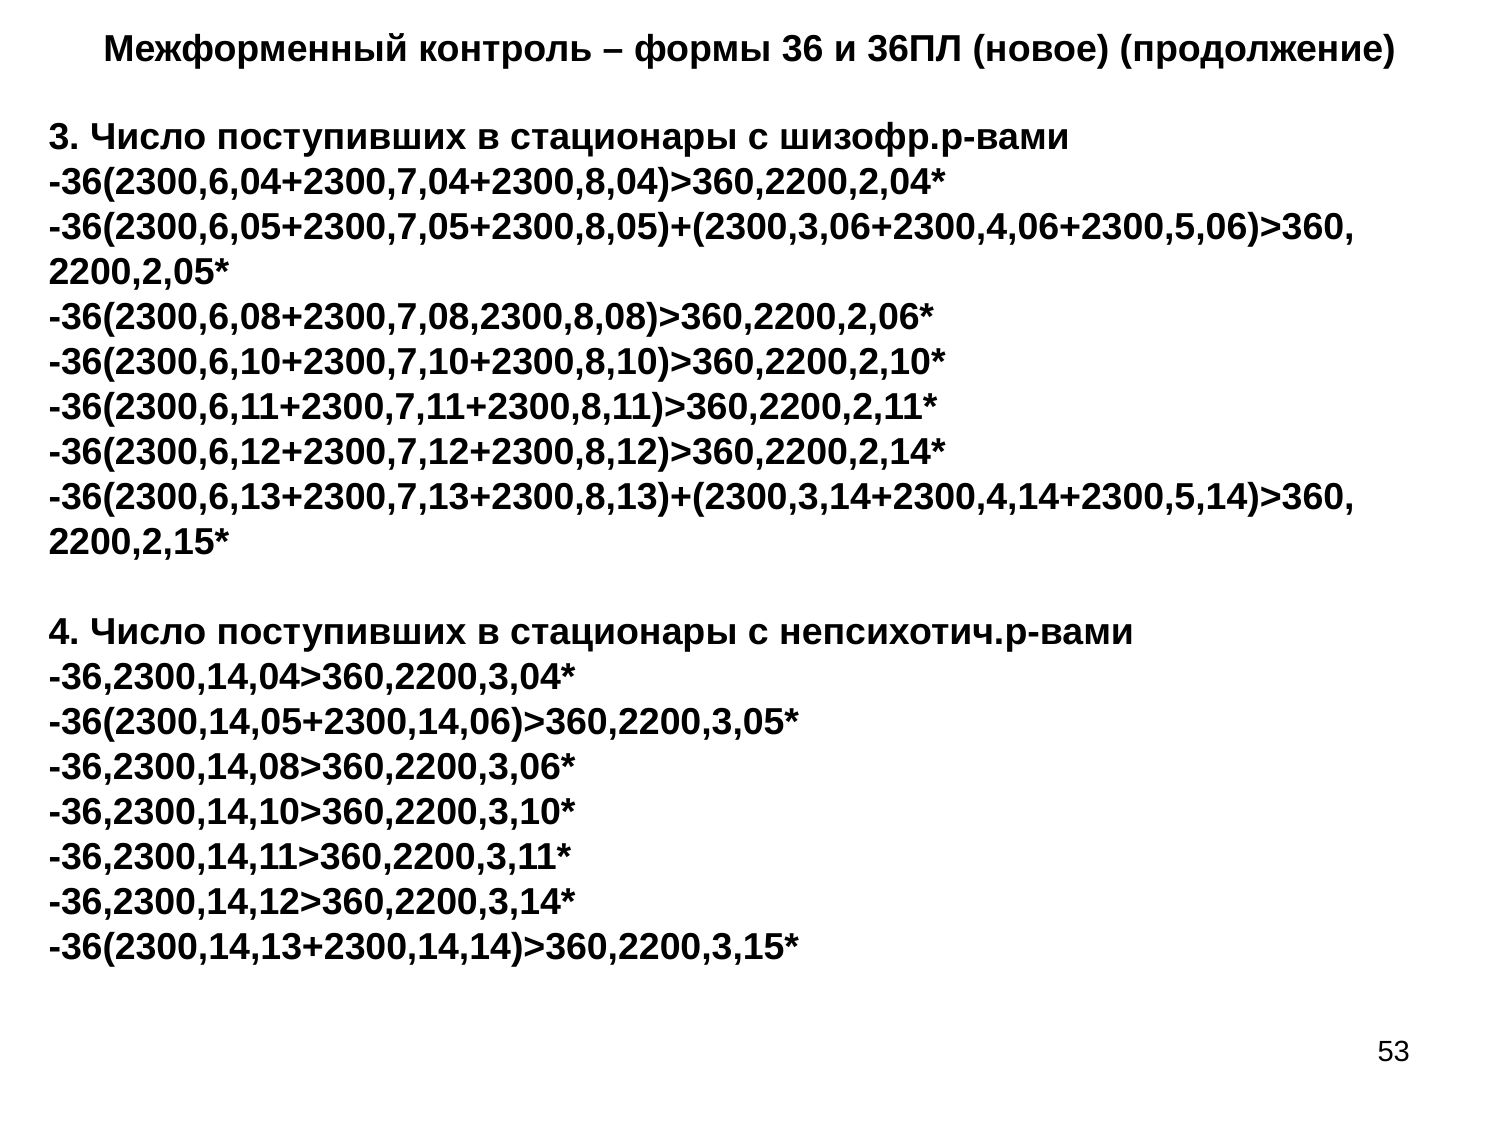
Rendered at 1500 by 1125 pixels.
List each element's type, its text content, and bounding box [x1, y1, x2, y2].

text_box 3. Число поступивших в стационары с шизофр.р-вами -36(2300,6,04+2300,7,04+2300,8,04)>360,2200,2,04* -36(2300,6,05+2300,7,05+2300,8,05)+(2300,3,06+2300,4,06+2300,5,06)>360, 2200,2,05* -36(2300,6,08+2300,7,08,2300,8,08)>360,2200,2,06* -36(2300,6,10+2300,7,10+2300,8,10)>360,2200,2,10* -36(2300,6,11+2300,7,11+2300,8,11)>360,2200,2,11* -36(2300,6,12+2300,7,12+2300,8,12)>360,2200,2,14* -36(2300,6,13+2300,7,13+2300,8,13)+(2300,3,14+2300,4,14+2300,5,14)>360, 2200,2,15* 4. Число поступивших в стационары с непсихотич.р-вами -36,2300,14,04>360,2200,3,04* -36(2300,14,05+2300,14,06)>360,2200,3,05* -36,2300,14,08>360,2200,3,06* -36,2300,14,10>360,2200,3,10* -36,2300,14,11>360,2200,3,11* -36,2300,14,12>360,2200,3,14* -36(2300,14,13+2300,14,14)>360,2200,3,15* [33, 104, 1500, 975]
slide_number 53 [1074, 1024, 1425, 1103]
text_box Межформенный контроль – формы 36 и 36ПЛ (новое) (продолжение) [74, 16, 1425, 104]
